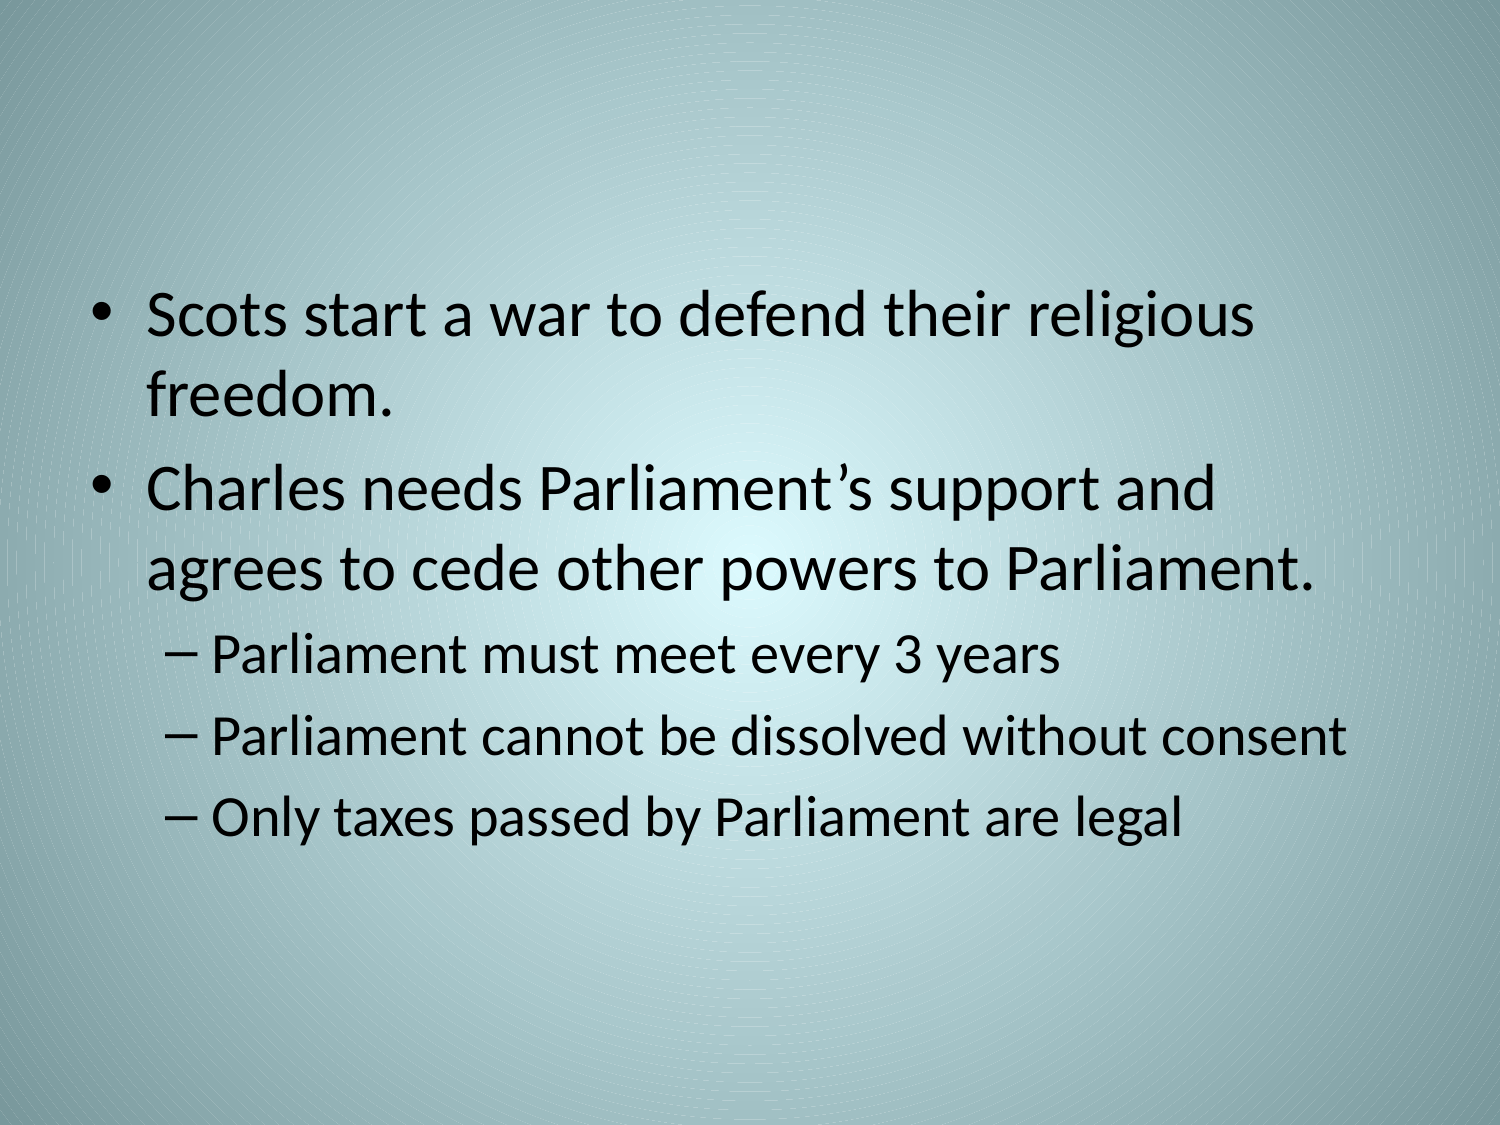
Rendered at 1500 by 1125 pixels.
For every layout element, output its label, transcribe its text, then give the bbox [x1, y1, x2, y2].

list Scots start a war to defend their religious freedom. Charles needs Parliament’s support and agrees to cede other powers to Parliament. Parliament must meet every 3 years Parliament cannot be dissolved without consent Only taxes passed by Parliament are legal [75, 262, 1425, 1005]
